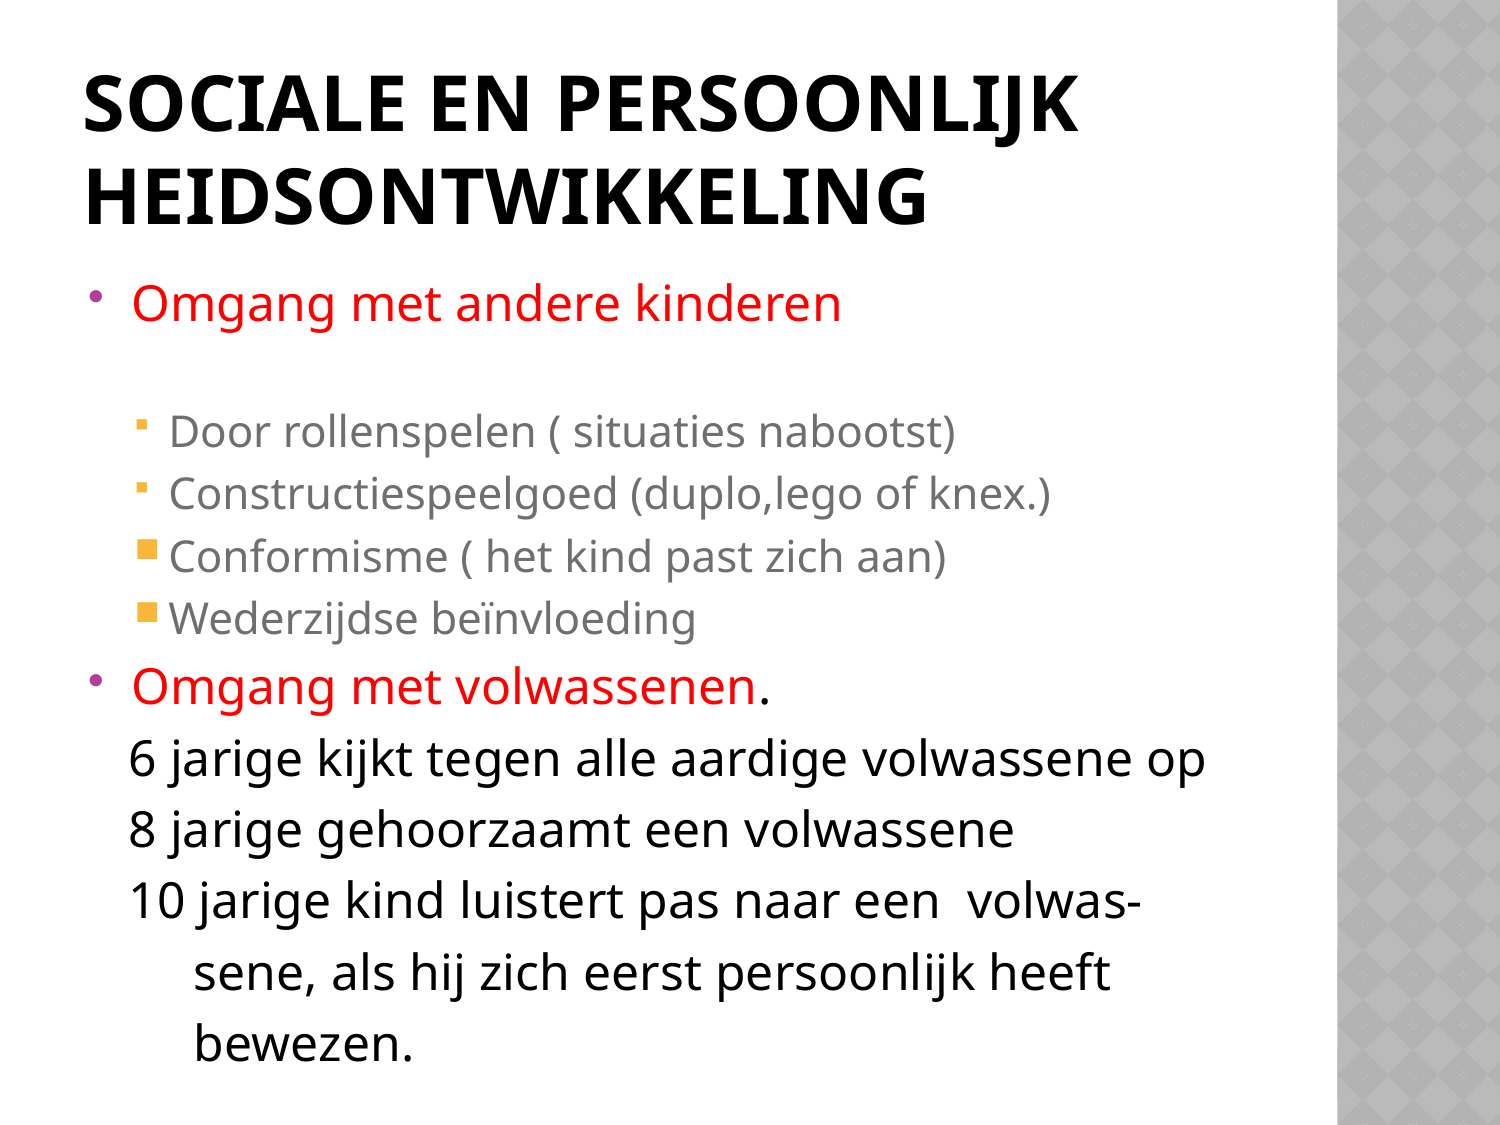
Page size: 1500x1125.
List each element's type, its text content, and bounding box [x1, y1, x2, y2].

title Sociale en persoonlijk heidsontwikkeling [75, 52, 1263, 240]
list Omgang met andere kinderen Door rollenspelen ( situaties nabootst) Constructiespeelgoed (duplo,lego of knex.) Conformisme ( het kind past zich aan) Wederzijdse beïnvloeding Omgang met volwassenen. 6 jarige kijkt tegen alle aardige volwassene op 8 jarige gehoorzaamt een volwassene 10 jarige kind luistert pas naar een volwas- sene, als hij zich eerst persoonlijk heeft bewezen. [75, 264, 1294, 1083]
